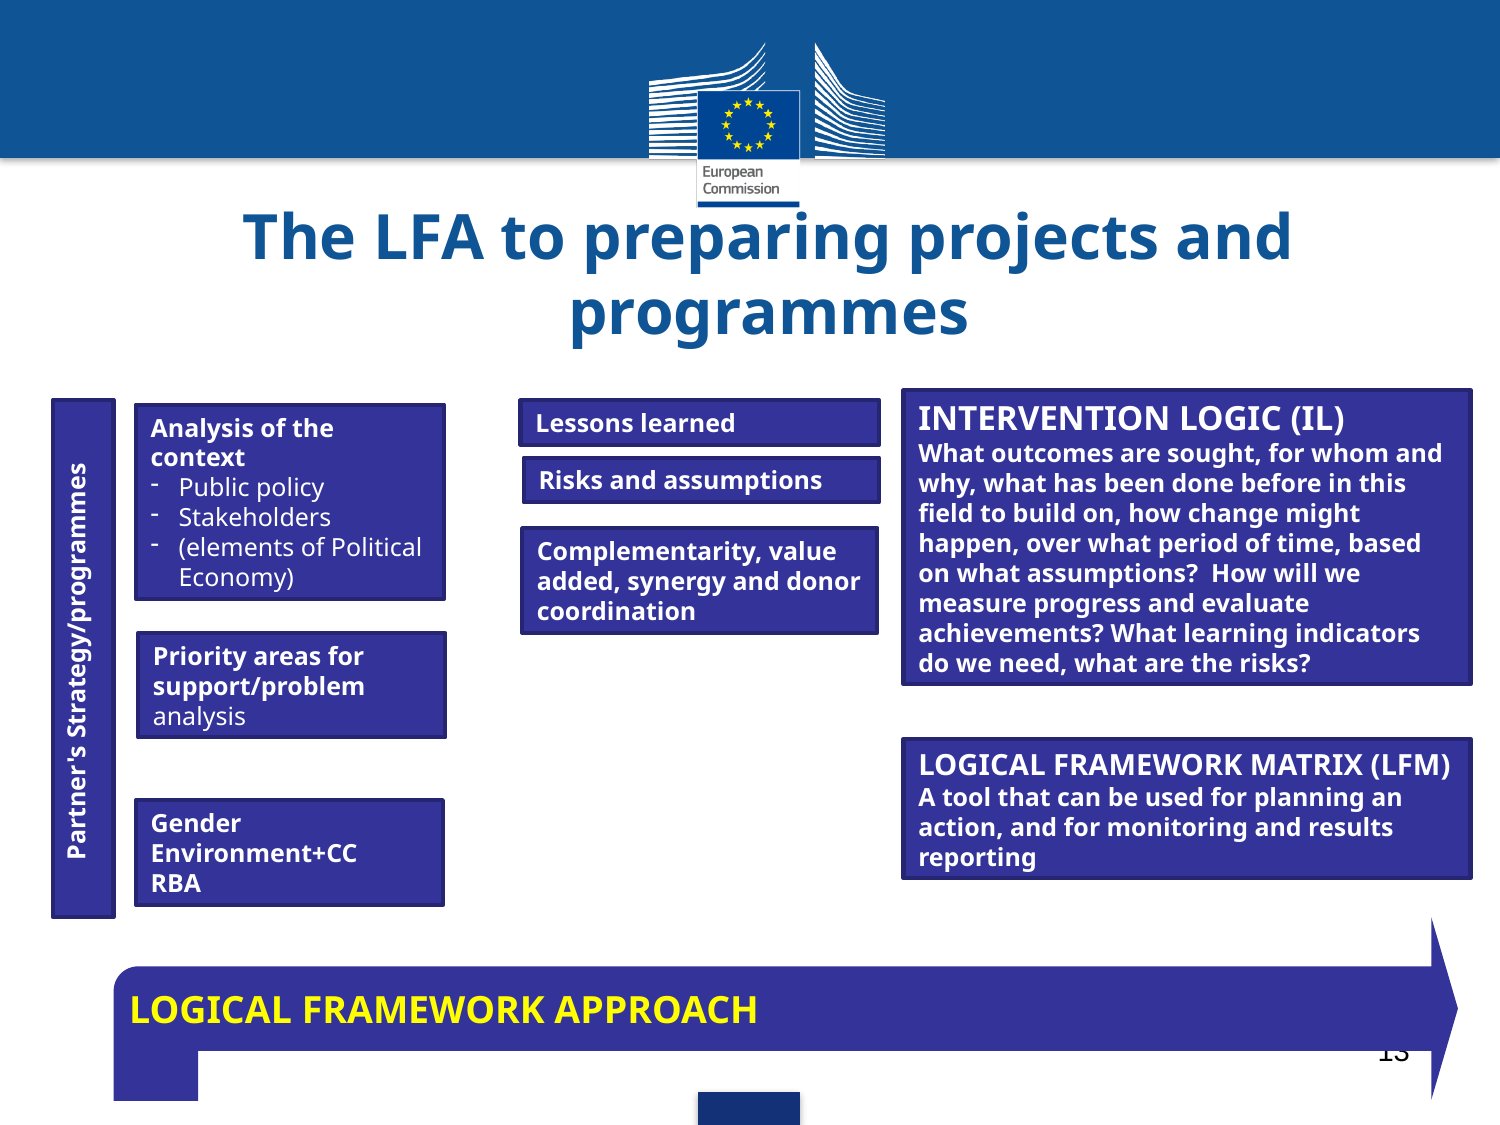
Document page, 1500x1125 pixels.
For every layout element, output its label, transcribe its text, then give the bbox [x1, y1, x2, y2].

text_box Complementarity, value added, synergy and donor coordination [520, 526, 879, 635]
title The LFA to preparing projects and programmes [21, 196, 1459, 348]
text_box LOGICAL FRAMEWORK APPROACH [113, 917, 1458, 1101]
text_box Partner's Strategy/programmes [51, 398, 116, 919]
text_box Risks and assumptions [522, 456, 881, 504]
text_box Lessons learned [518, 398, 881, 447]
text_box Priority areas for support/problem analysis [136, 631, 447, 739]
slide_number 13 [1074, 1051, 1426, 1103]
picture [649, 42, 885, 196]
text_box LOGICAL FRAMEWORK MATRIX (LFM) A tool that can be used for planning an action, and for monitoring and results reporting [901, 737, 1473, 880]
text_box Analysis of the context Public policy Stakeholders (elements of Political Economy) [134, 403, 446, 601]
text_box INTERVENTION LOGIC (IL) What outcomes are sought, for whom and why, what has been done before in this field to build on, how change might happen, over what period of time, based on what assumptions? How will we measure progress and evaluate achievements? What learning indicators do we need, what are the risks? [901, 388, 1473, 686]
text_box Gender Environment+CC RBA [134, 798, 445, 907]
